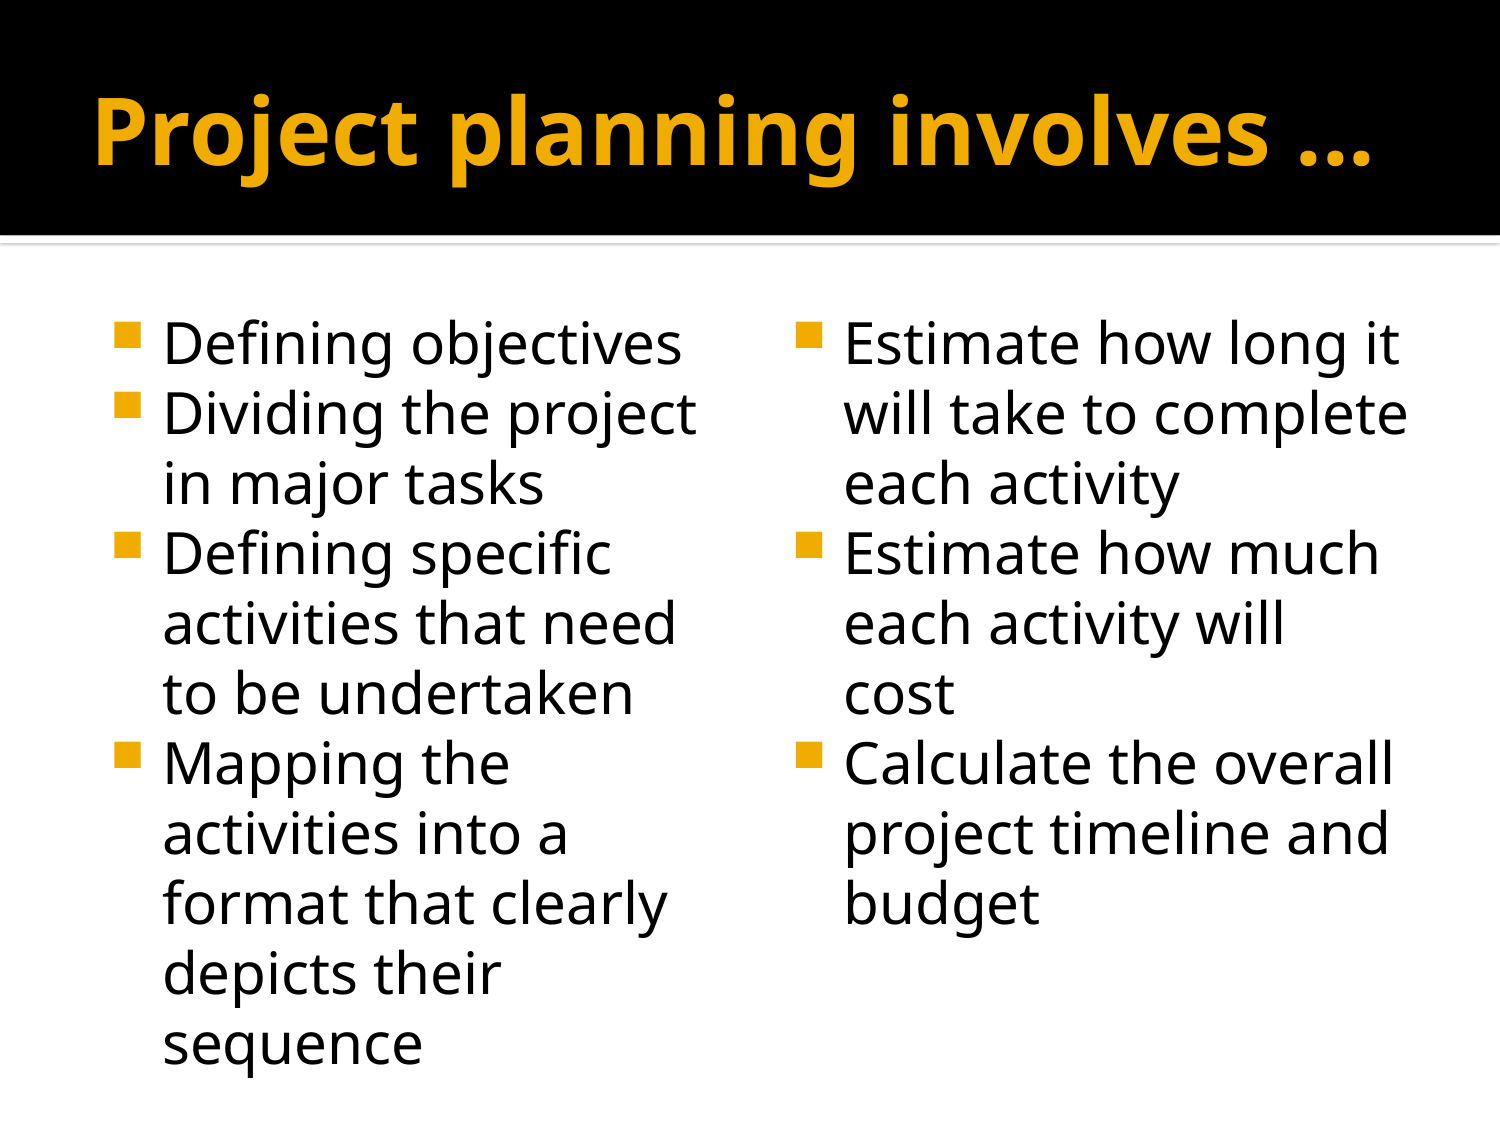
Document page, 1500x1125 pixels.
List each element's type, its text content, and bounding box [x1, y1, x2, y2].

list Estimate how long it will take to complete each activity Estimate how much each activity will cost Calculate the overall project timeline and budget [762, 291, 1425, 1050]
list Defining objectives Dividing the project in major tasks Defining specific activities that need to be undertaken Mapping the activities into a format that clearly depicts their sequence [75, 291, 738, 1050]
title Project planning involves ... [75, 24, 1425, 231]
